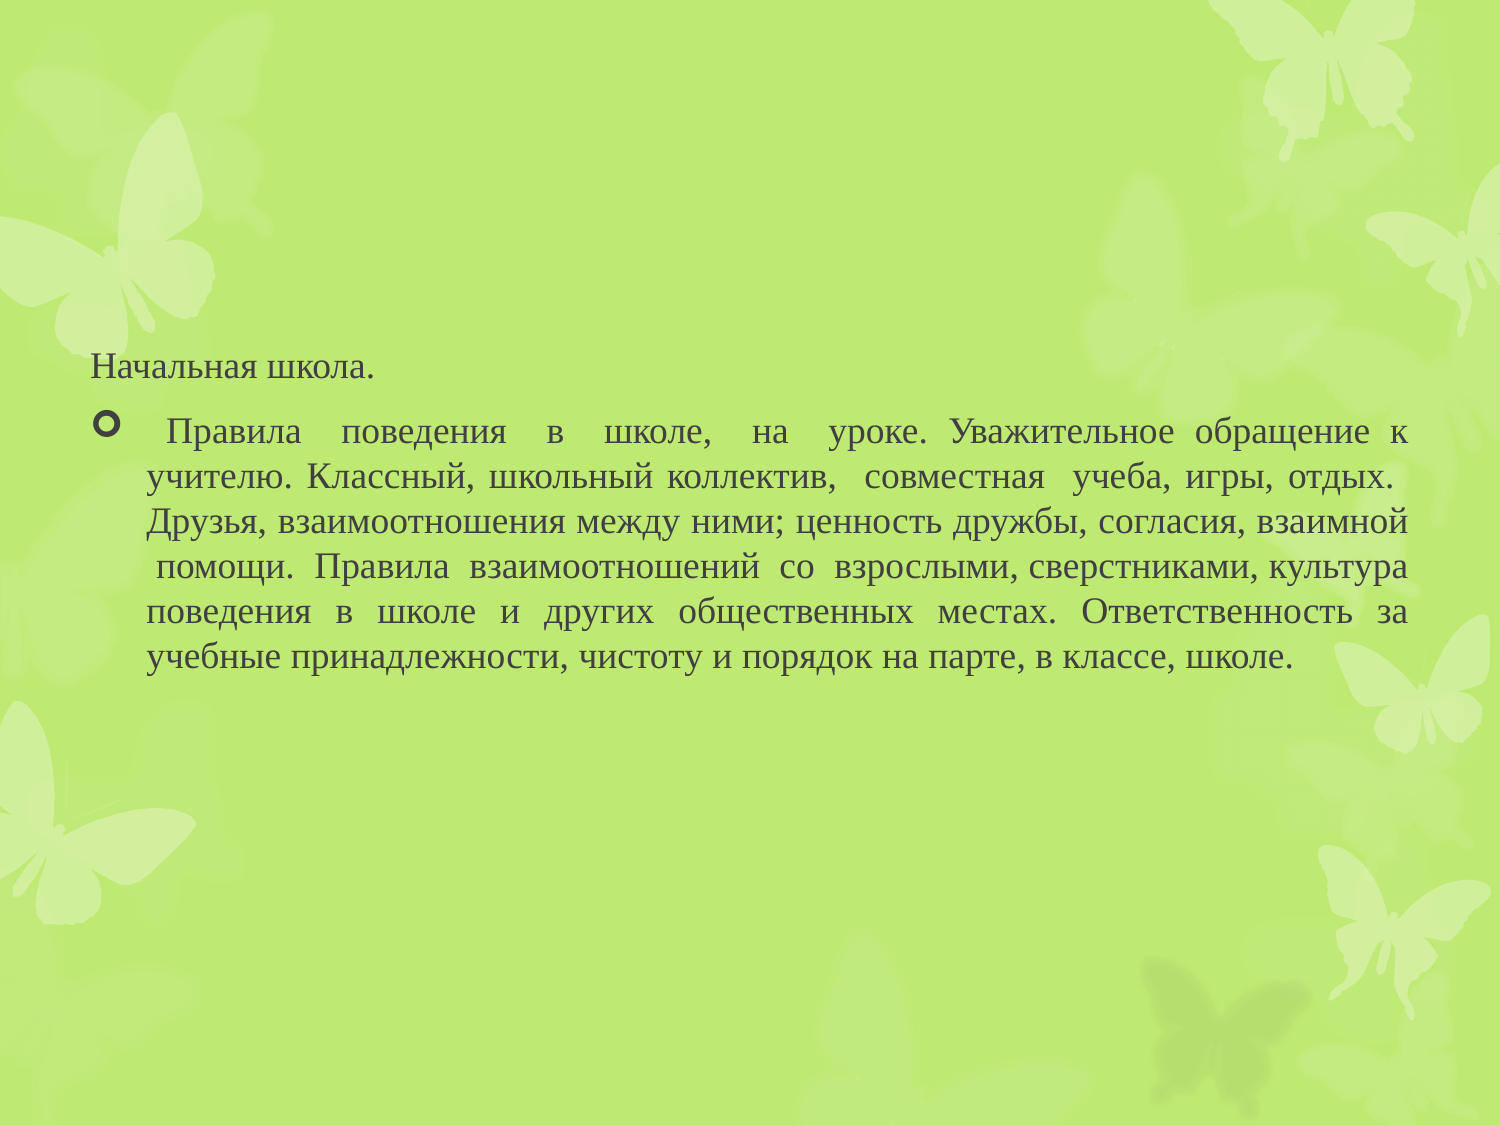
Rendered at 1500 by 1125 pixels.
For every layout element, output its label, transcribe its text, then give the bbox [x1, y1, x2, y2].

list Начальная школа. Правила поведения в школе, на уроке. Уважительное обращение к учителю. Классный, школьный коллектив, совместная учеба, игры, отдых. Друзья, взаимоотношения между ними; ценность дружбы, согласия, взаимной помощи. Правила взаимоотношений со взрослыми, сверстниками, культура поведения в школе и других общественных местах. Ответственность за учебные принадлежности, чистоту и порядок на парте, в классе, школе. [75, 78, 1425, 1005]
